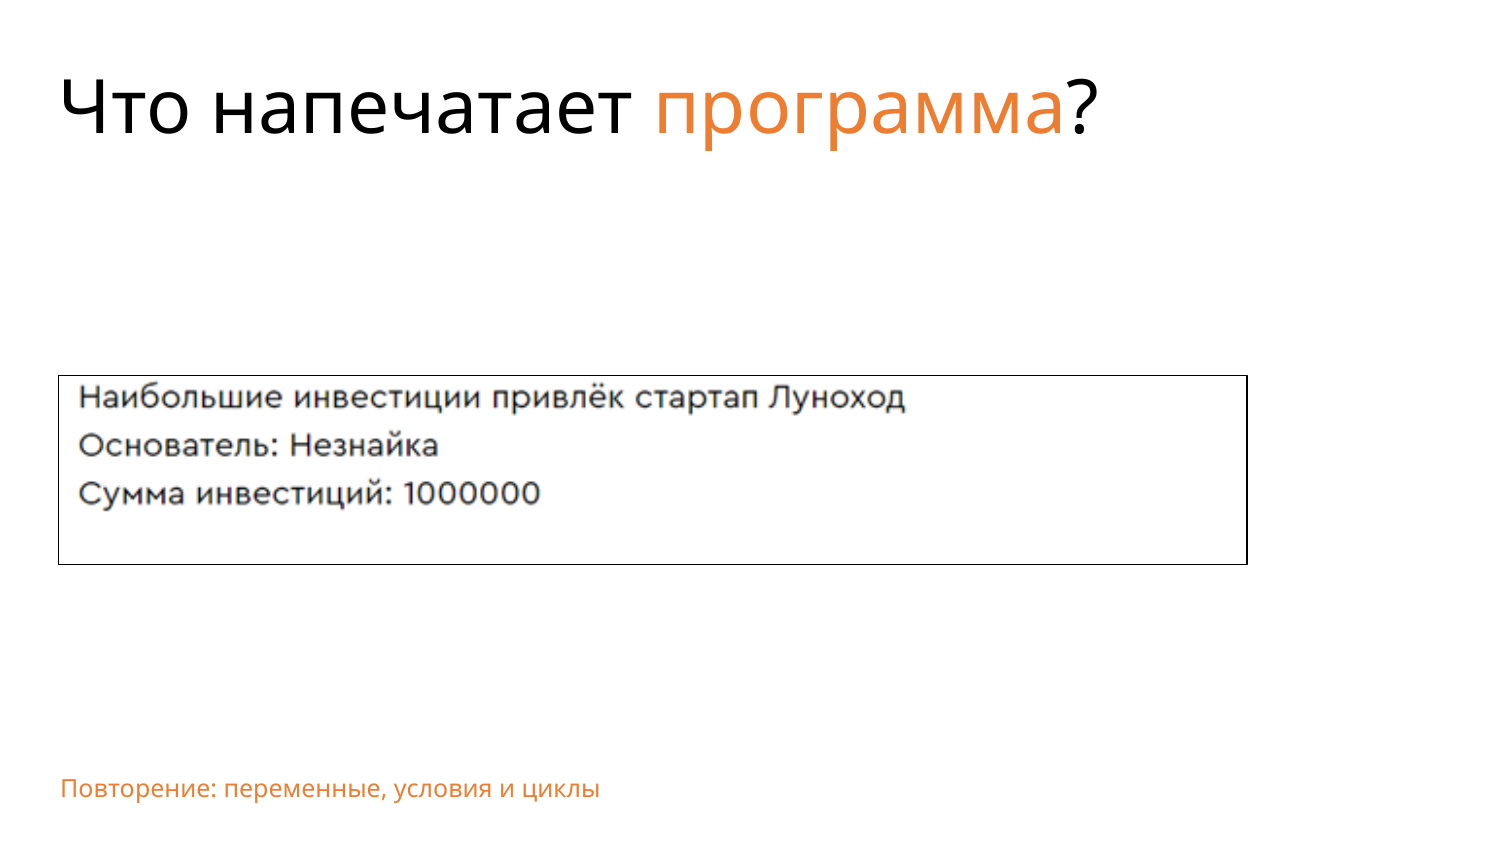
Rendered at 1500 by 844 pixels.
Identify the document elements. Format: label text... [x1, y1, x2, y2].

picture [58, 376, 1247, 564]
subtitle Повторение: переменные, условия и циклы [60, 767, 1233, 813]
text_box Что напечатает программа? [59, 59, 1247, 171]
